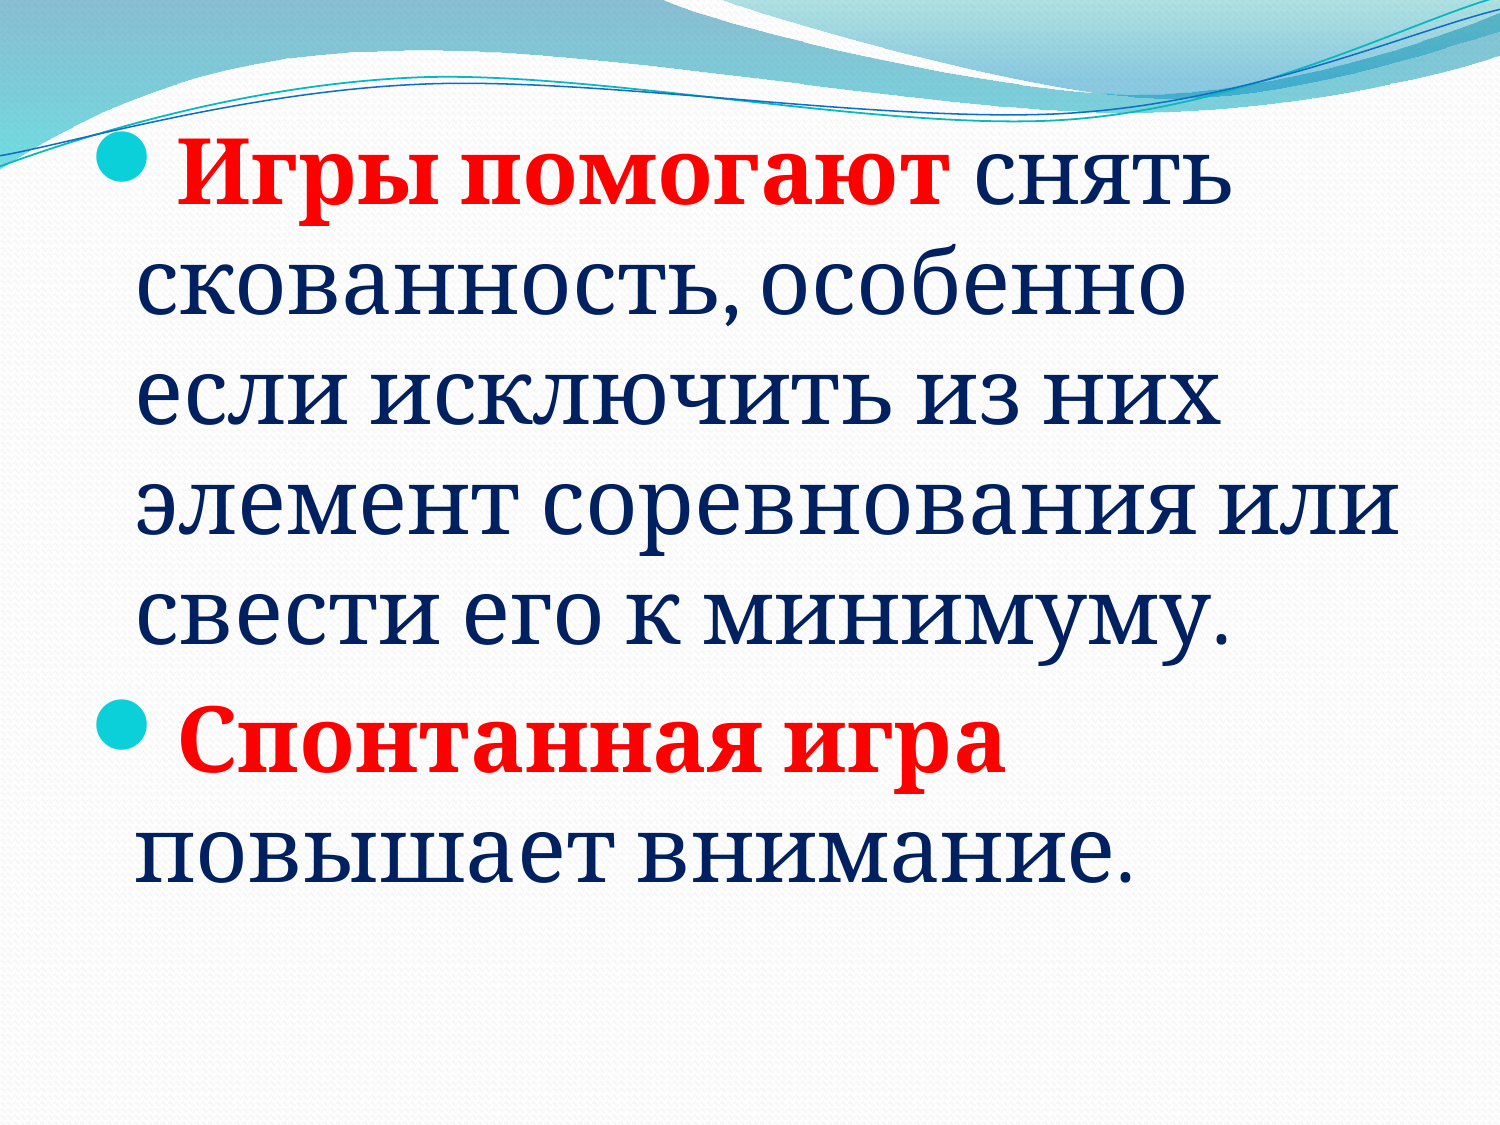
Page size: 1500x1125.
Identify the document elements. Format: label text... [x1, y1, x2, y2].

list Игры помогают снять скованность, особенно если исключить из них элемент соревнования или свести его к минимуму. Спонтанная игра повышает внимание. [75, 105, 1425, 1005]
